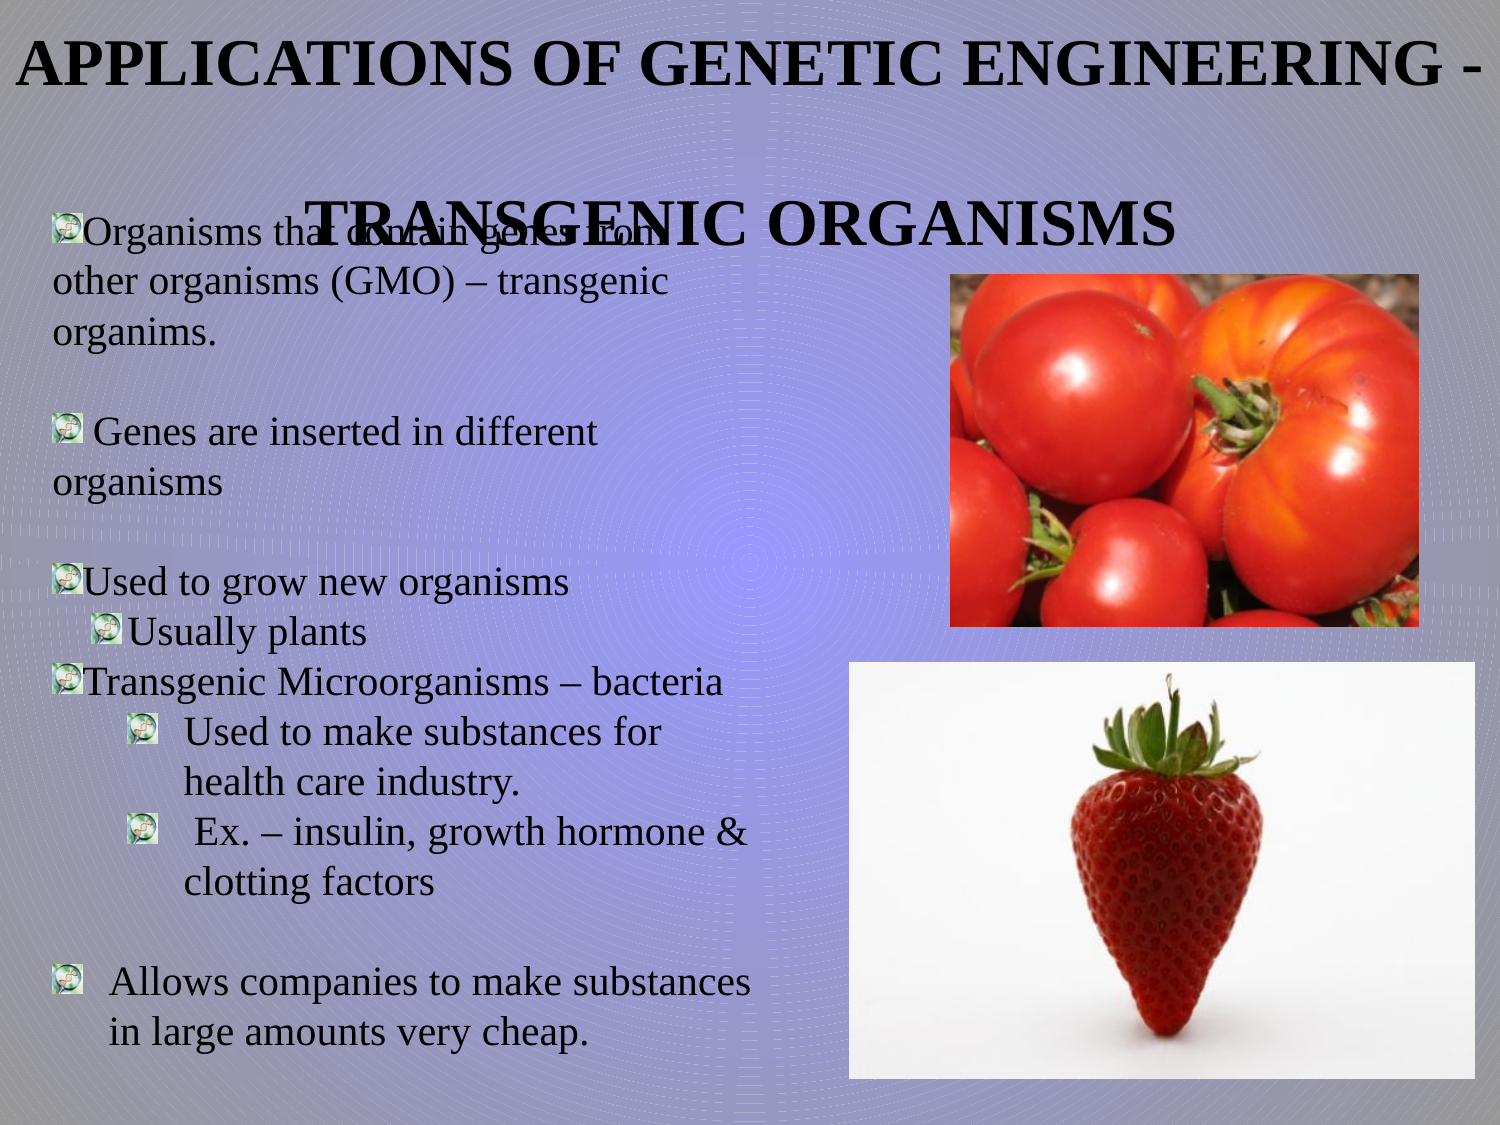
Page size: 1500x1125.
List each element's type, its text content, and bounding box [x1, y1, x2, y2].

picture [52, 213, 83, 243]
picture [127, 713, 158, 744]
picture [52, 663, 83, 694]
picture [52, 413, 83, 443]
picture [127, 813, 158, 844]
picture [91, 613, 122, 644]
picture [849, 662, 1476, 1079]
text_box Organisms that contain genes from other organisms (GMO) – transgenic organims. Genes are inserted in different organisms Used to grow new organisms Usually plants Transgenic Microorganisms – bacteria Used to make substances for health care industry. Ex. – insulin, growth hormone & clotting factors Allows companies to make substances in large amounts very cheap. [37, 196, 775, 1125]
picture [52, 964, 83, 994]
title Applications of Genetic Engineering - Transgenic Organisms [0, 45, 1500, 233]
picture [949, 274, 1419, 627]
picture [52, 563, 83, 594]
